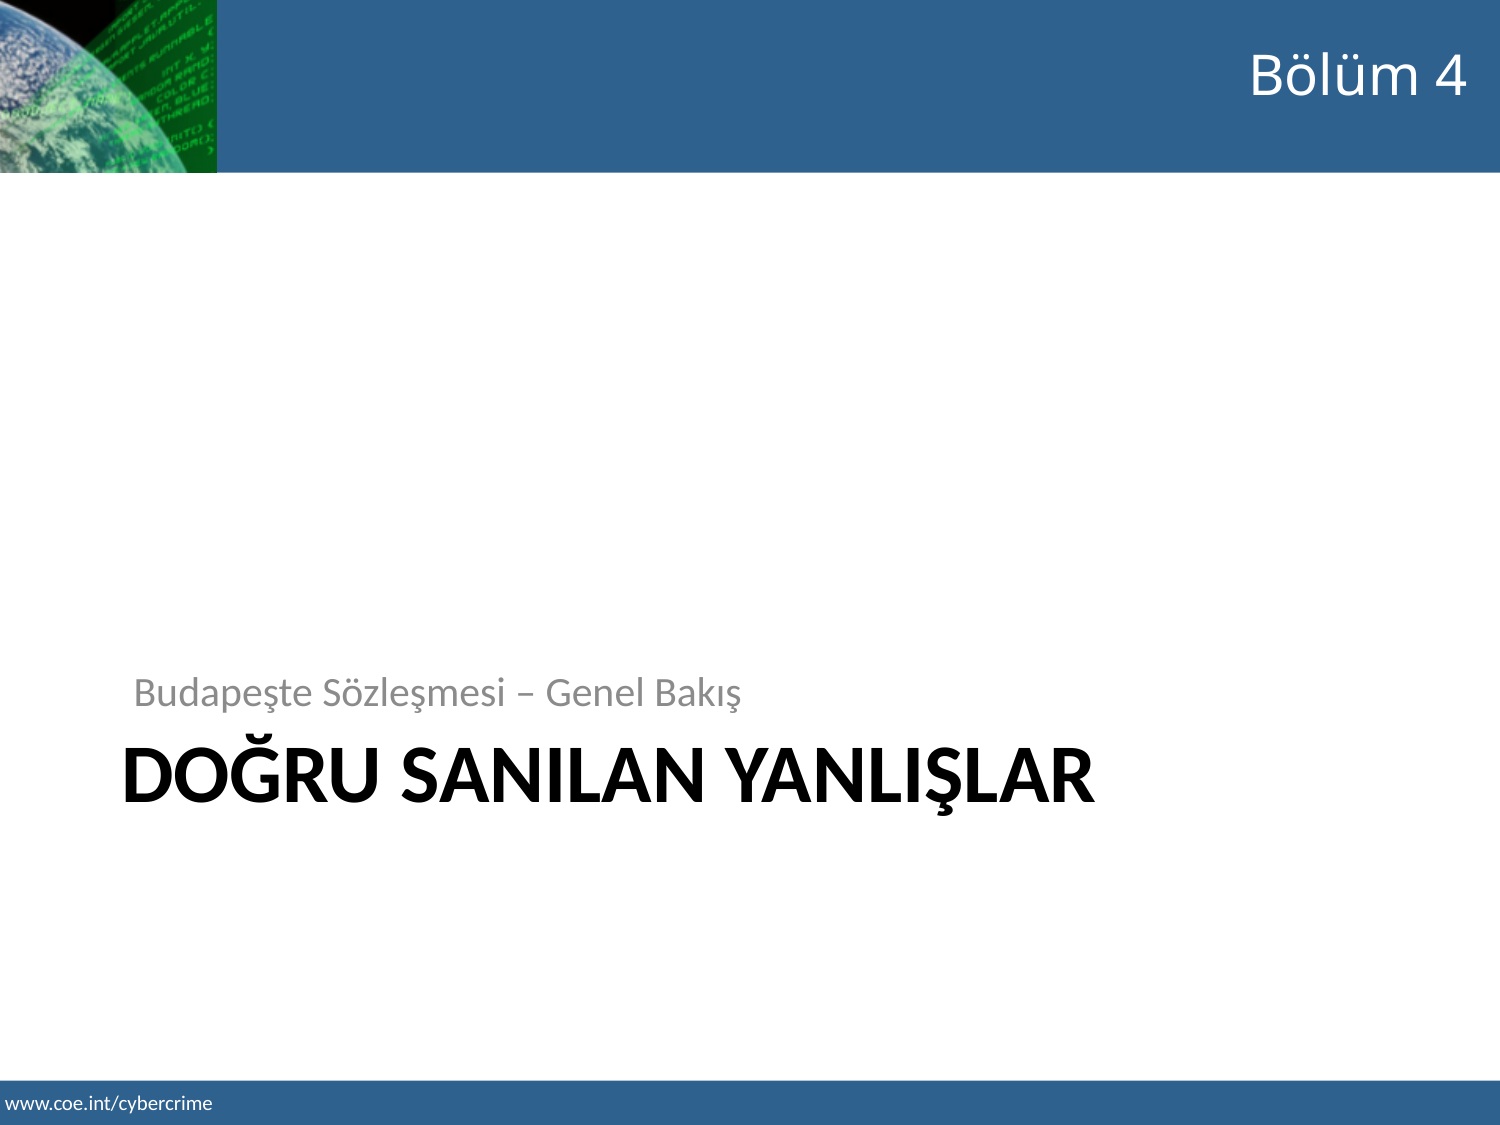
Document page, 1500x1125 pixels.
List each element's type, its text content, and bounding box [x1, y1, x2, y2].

picture [0, 0, 217, 173]
list Budapeşte Sözleşmesi – Genel Bakış [118, 476, 1394, 722]
text_box Bölüm 4 [230, 31, 1483, 114]
title DOĞRU SANILAN YANLIŞLAR [106, 722, 1412, 947]
